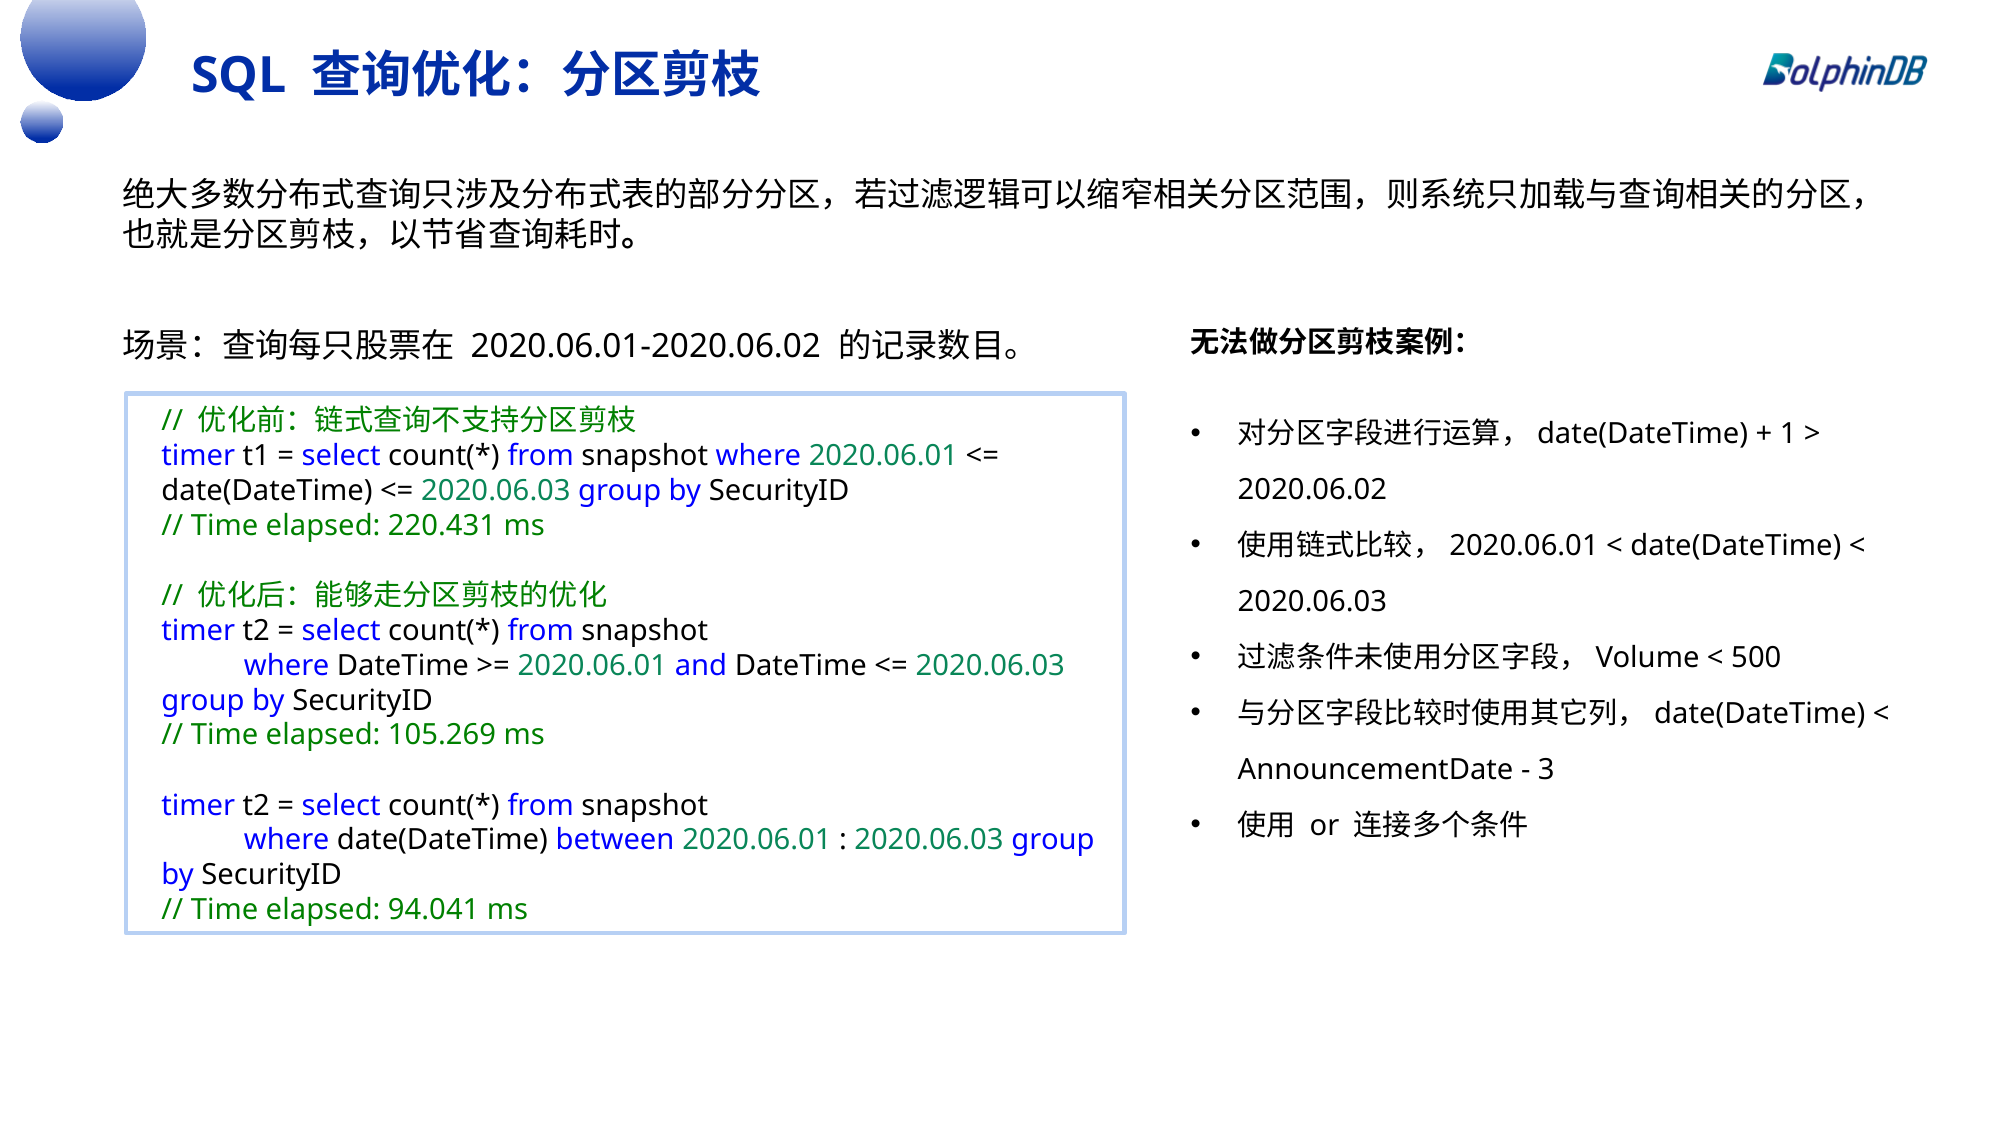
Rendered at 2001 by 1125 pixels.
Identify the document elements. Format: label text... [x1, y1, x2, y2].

picture [1755, 47, 1929, 93]
text_box [19, 0, 147, 102]
text_box // 优化前：链式查询不支持分区剪枝 timer t1 = select count(*) from snapshot where 2020.06.01 <= date(DateTime) <= 2020.06.03 group by SecurityID // Time elapsed: 220.431 ms // 优化后：能够走分区剪枝的优化 timer t2 = select count(*) from snapshot where DateTime >= 2020.06.01 and DateTime <= 2020.06.03 group by SecurityID // Time elapsed: 105.269 ms timer t2 = select count(*) from snapshot where date(DateTime) between 2020.06.01 : 2020.06.03 group by SecurityID // Time elapsed: 94.041 ms [126, 393, 1125, 934]
text_box 无法做分区剪枝案例： 对分区字段进行运算，date(DateTime) + 1 > 2020.06.02 使用链式比较，2020.06.01 < date(DateTime) < 2020.06.03 过滤条件未使用分区字段，Volume < 500 与分区字段比较时使用其它列，date(DateTime) < AnnouncementDate - 3 使用 or 连接多个条件 [1175, 316, 1960, 849]
text_box 绝大多数分布式查询只涉及分布式表的部分分区，若过滤逻辑可以缩窄相关分区范围，则系统只加载与查询相关的分区，也就是分区剪枝，以节省查询耗时。 [108, 165, 1870, 261]
text_box [19, 99, 64, 144]
text_box 场景：查询每只股票在 2020.06.01-2020.06.02 的记录数目。 [108, 316, 1054, 375]
text_box SQL 查询优化：分区剪枝 [163, 35, 1545, 110]
